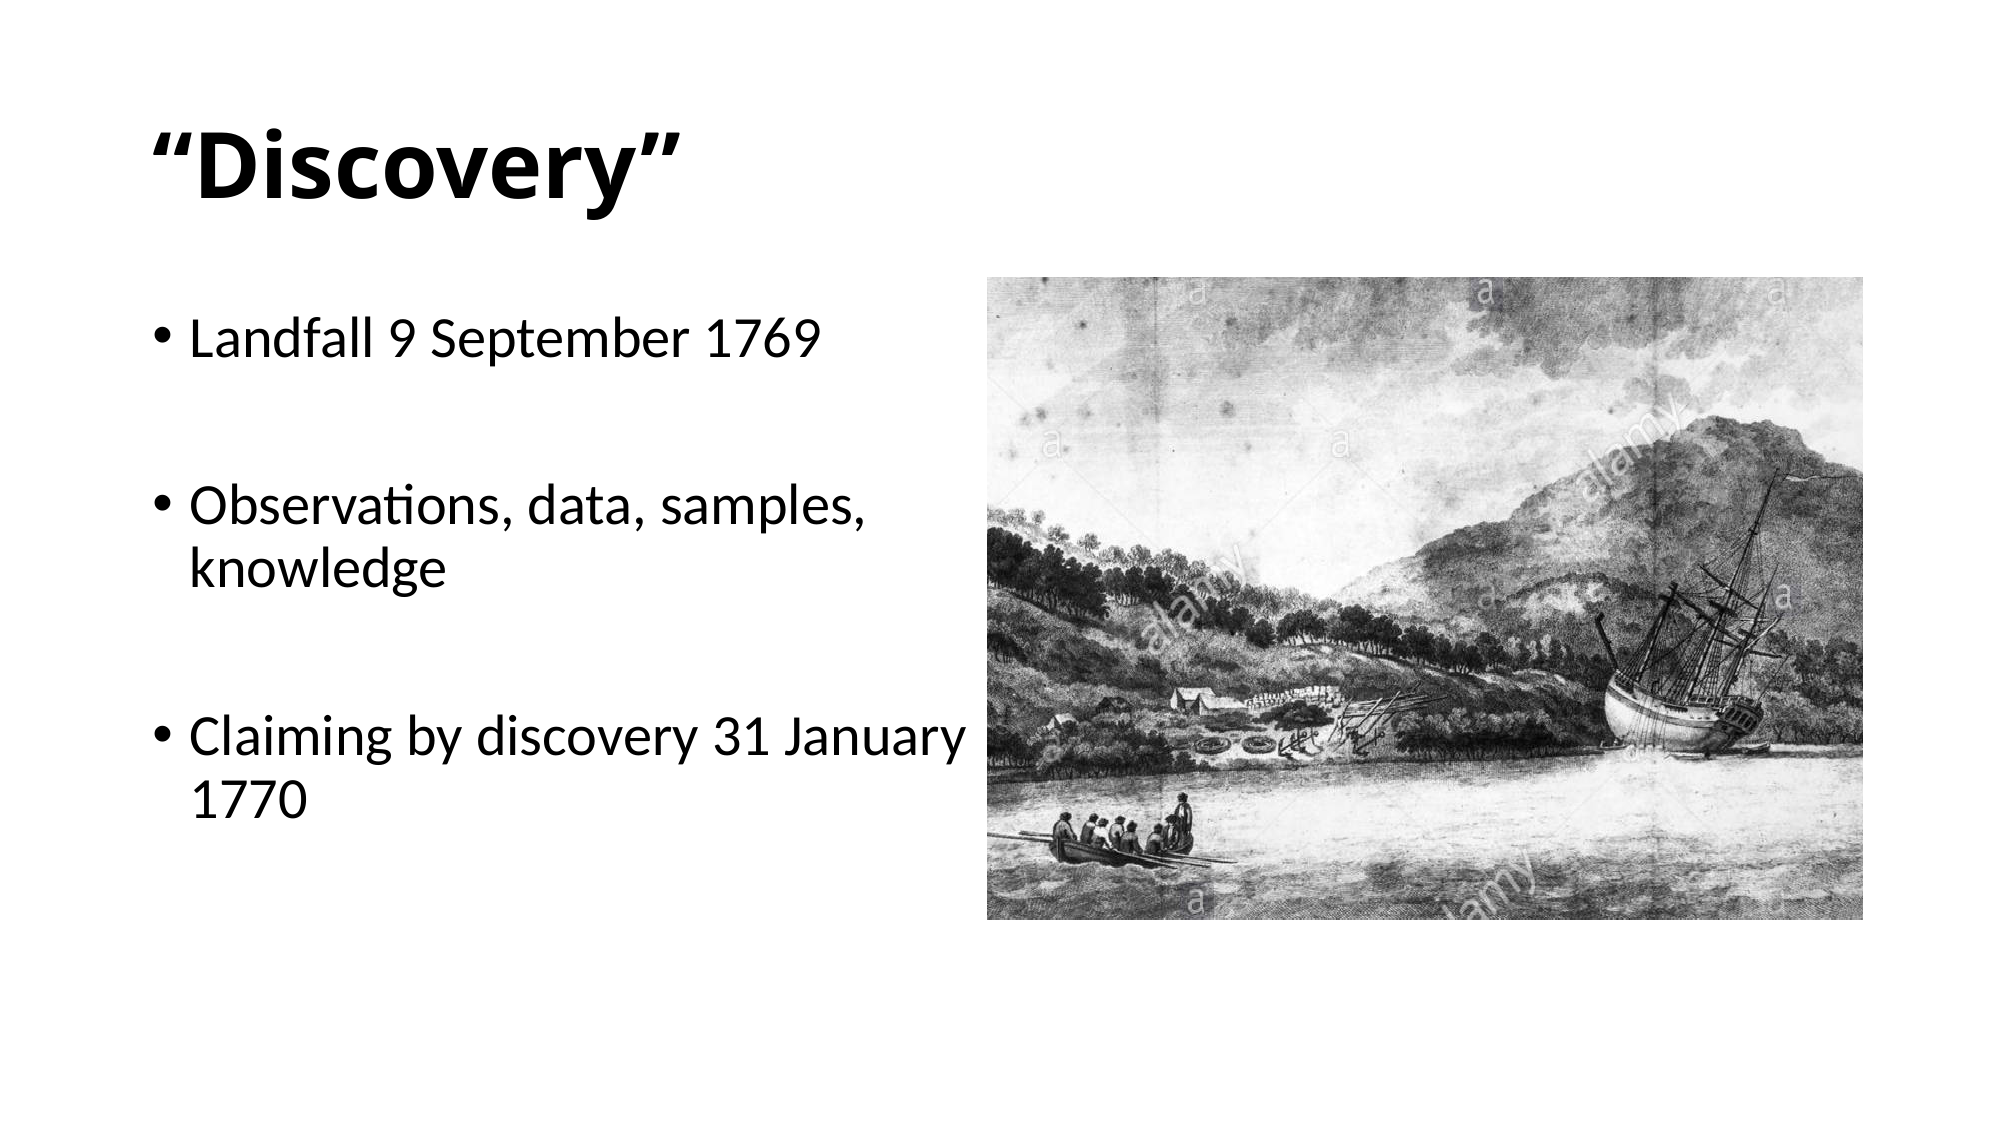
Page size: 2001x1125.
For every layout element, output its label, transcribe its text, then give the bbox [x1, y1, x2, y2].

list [987, 277, 1863, 920]
list Landfall 9 September 1769 Observations, data, samples, knowledge Claiming by discovery 31 January 1770 [137, 299, 988, 1014]
title “Discovery” [137, 59, 1863, 278]
